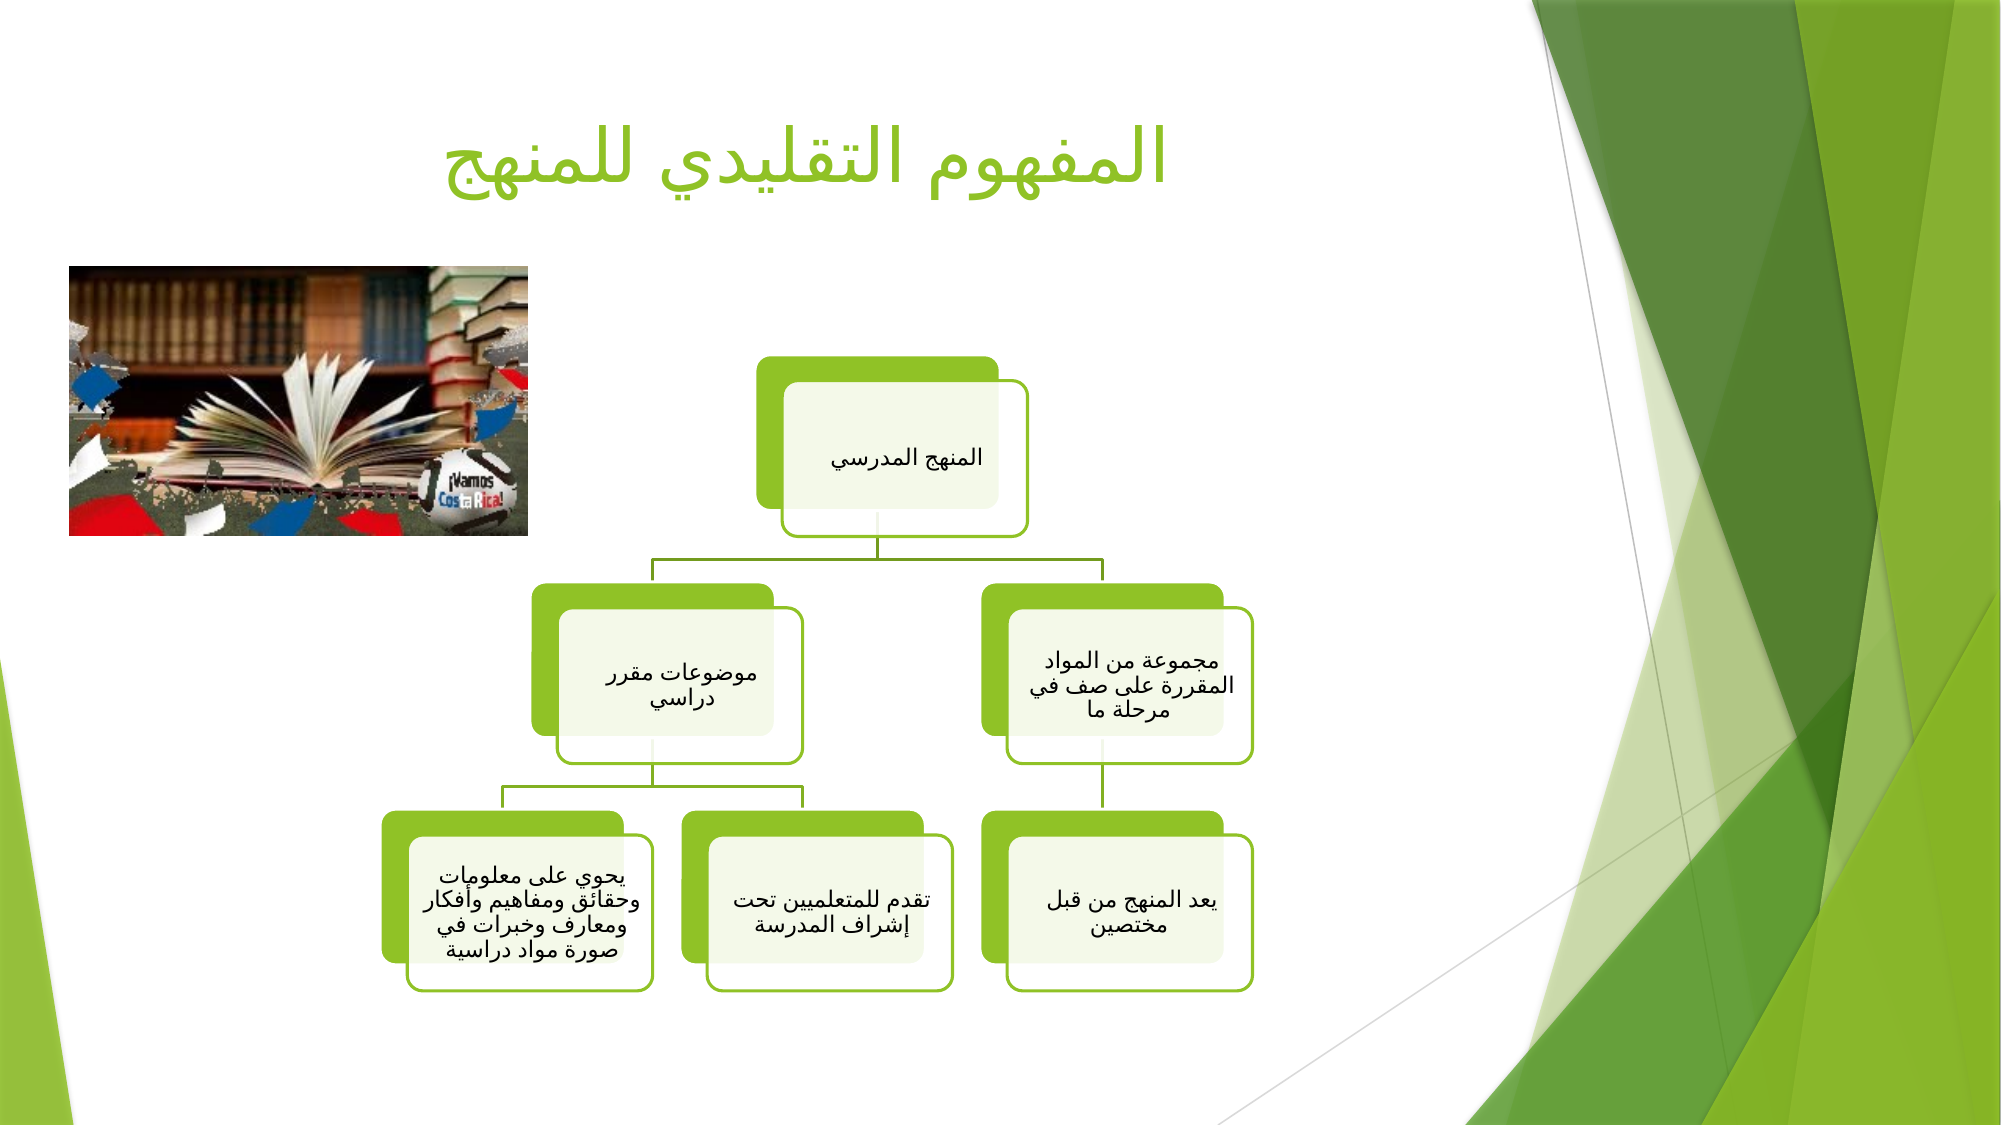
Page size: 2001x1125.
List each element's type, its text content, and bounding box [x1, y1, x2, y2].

title المفهوم التقليدي للمنهج [111, 99, 1522, 317]
picture [69, 266, 529, 537]
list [110, 353, 1522, 992]
